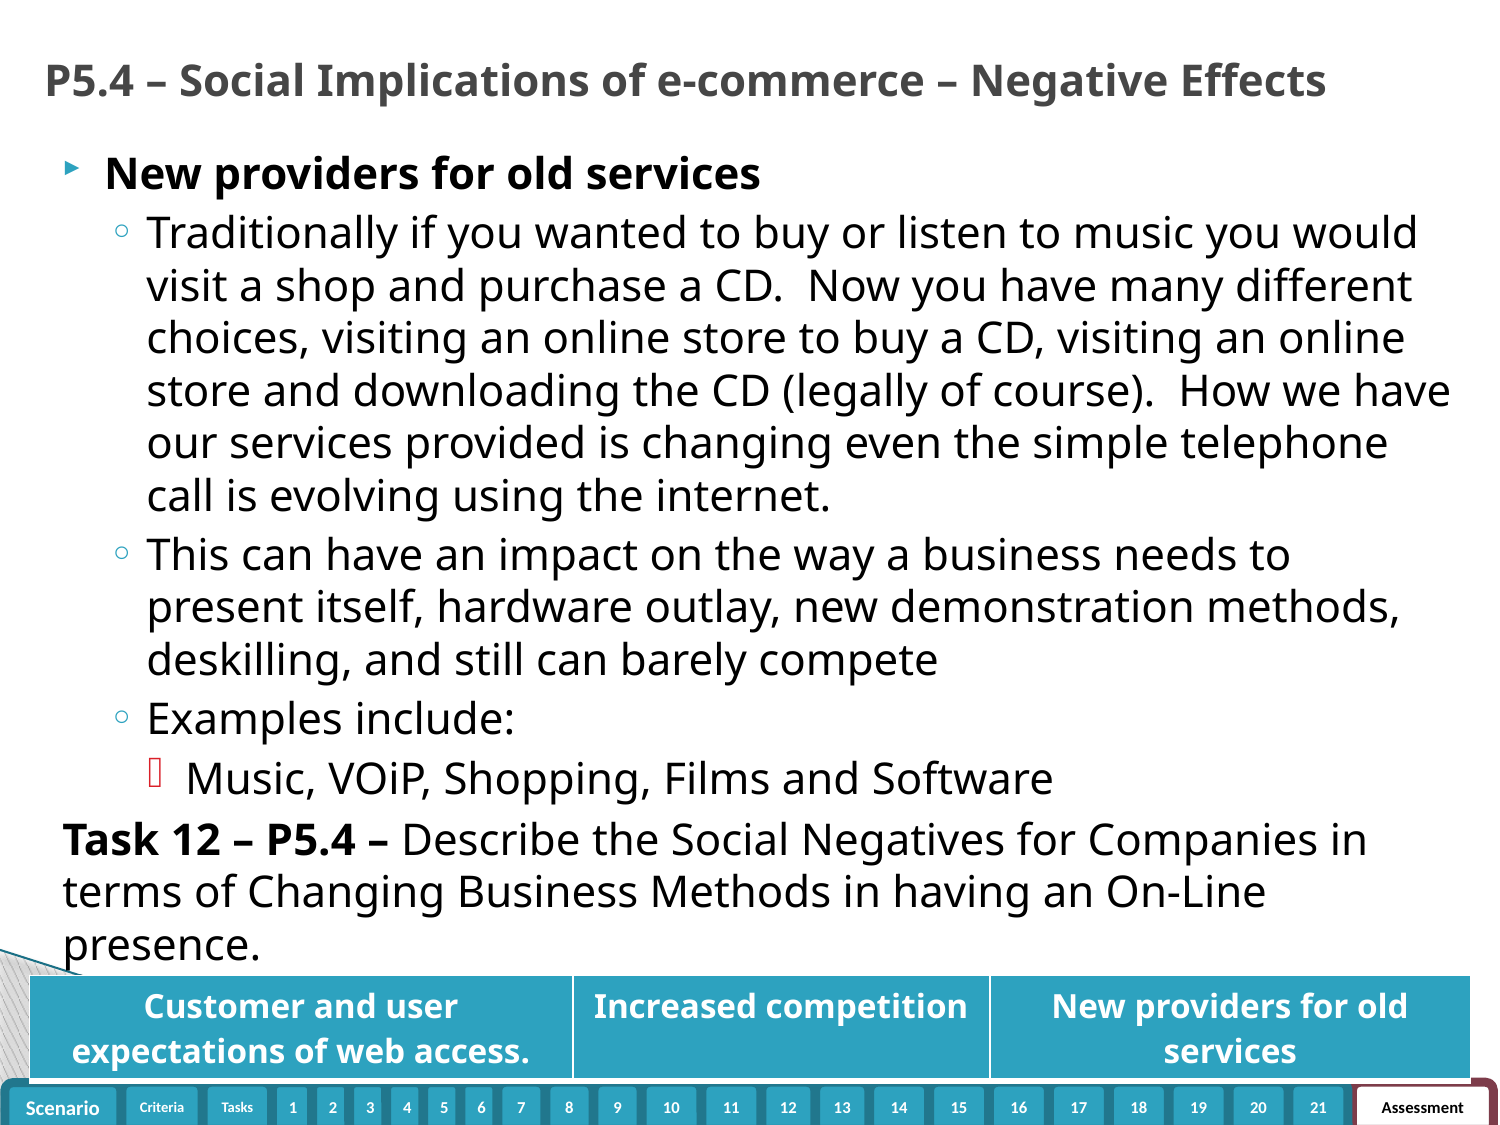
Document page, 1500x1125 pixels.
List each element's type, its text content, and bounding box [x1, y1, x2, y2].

table_header New providers for old services [991, 976, 1470, 1078]
list New providers for old services Traditionally if you wanted to buy or listen to music you would visit a shop and purchase a CD. Now you have many different choices, visiting an online store to buy a CD, visiting an online store and downloading the CD (legally of course). How we have our services provided is changing even the simple telephone call is evolving using the internet. This can have an impact on the way a business needs to present itself, hardware outlay, new demonstration methods, deskilling, and still can barely compete Examples include: Music, VOiP, Shopping, Films and Software Task 12 – P5.4 – Describe the Social Negatives for Companies in terms of Changing Business Methods in having an On-Line presence. [29, 138, 1471, 965]
table_header Increased competition [574, 976, 989, 1078]
text_box P5.4 – Social Implications of e-commerce – Negative Effects [29, 19, 1471, 138]
table_header Customer and user expectations of web access. [30, 976, 572, 1078]
